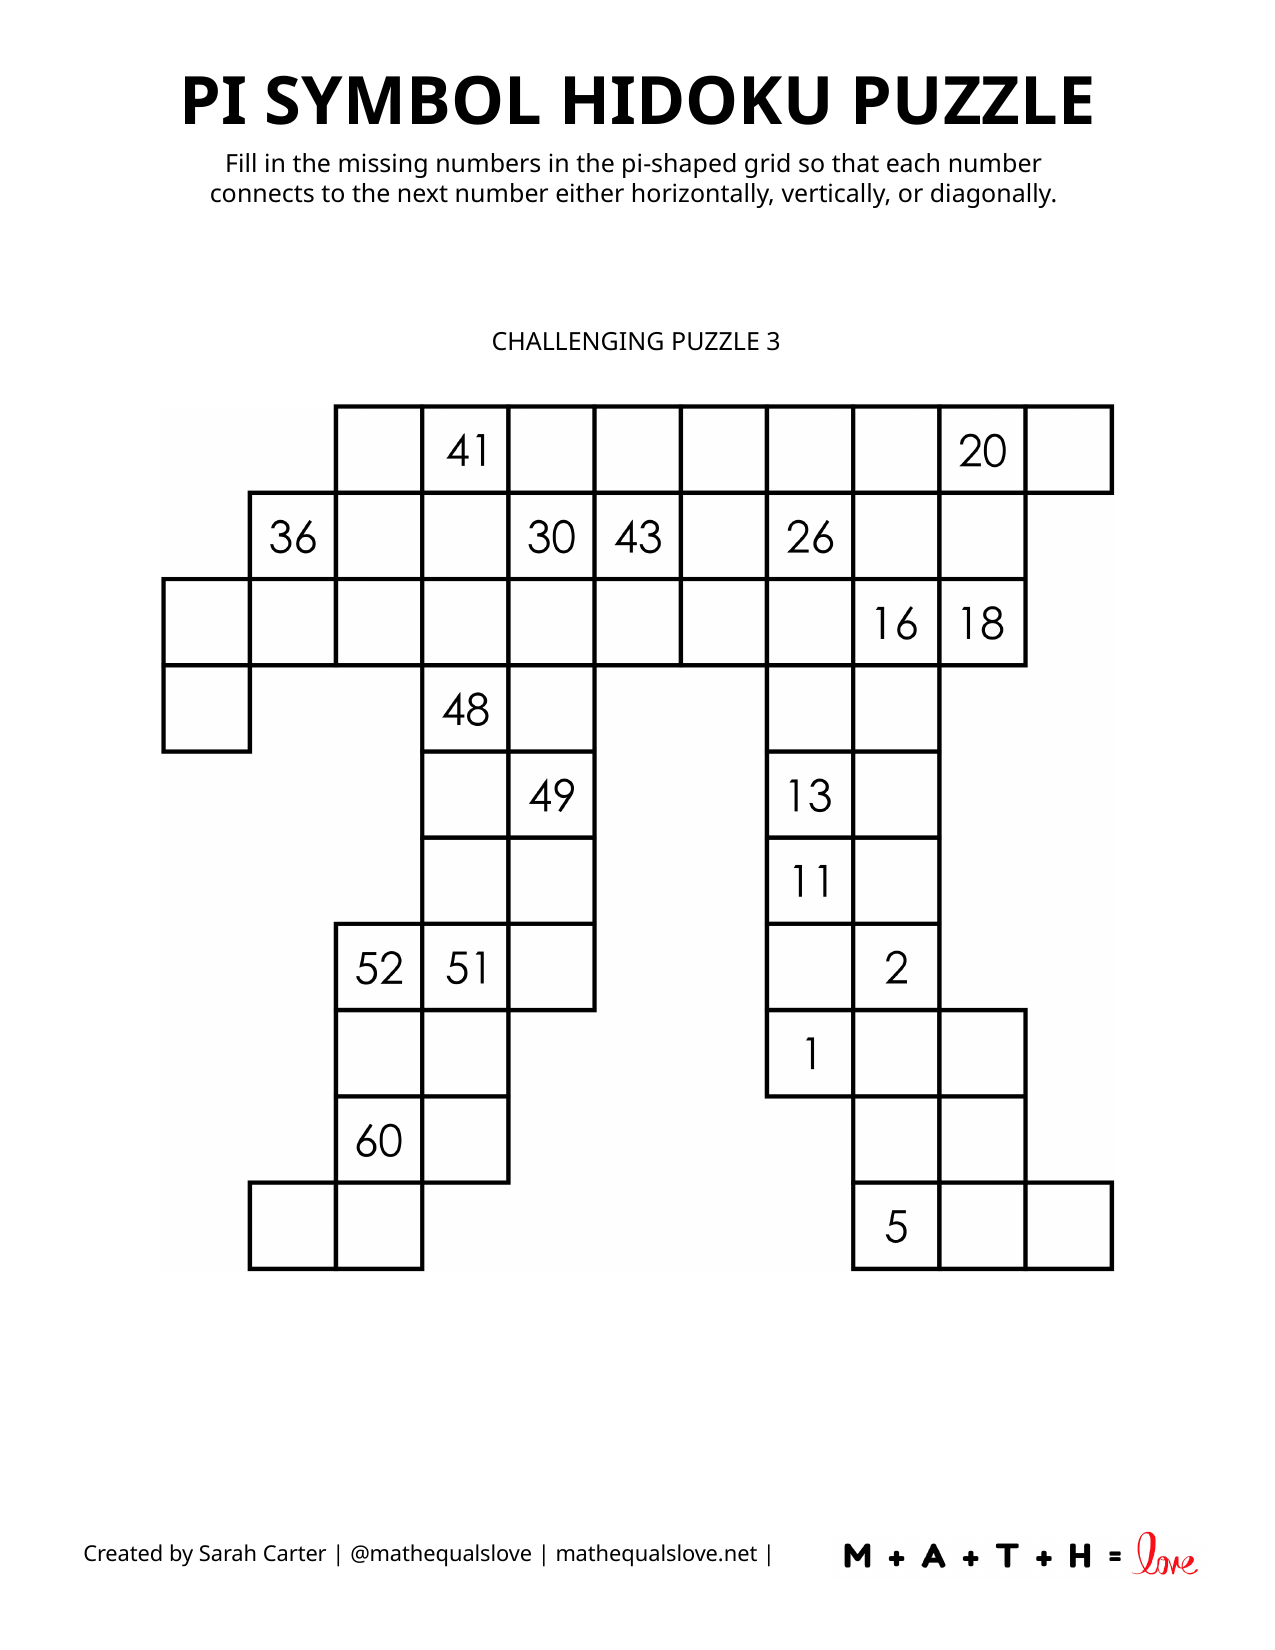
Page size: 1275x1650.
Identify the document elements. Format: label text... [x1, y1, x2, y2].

text_box Fill in the missing numbers in the pi-shaped grid so that each number connects to the next number either horizontally, vertically, or diagonally. [0, 140, 1275, 216]
text_box Created by Sarah Carter | @mathequalslove | mathequalslove.net | [68, 1532, 830, 1574]
text_box PI SYMBOL HIDOKU PUZZLE [66, 50, 1211, 140]
text_box CHALLENGING PUZZLE 3 [158, 324, 1115, 376]
picture [158, 401, 1117, 1273]
picture [830, 1528, 1207, 1580]
